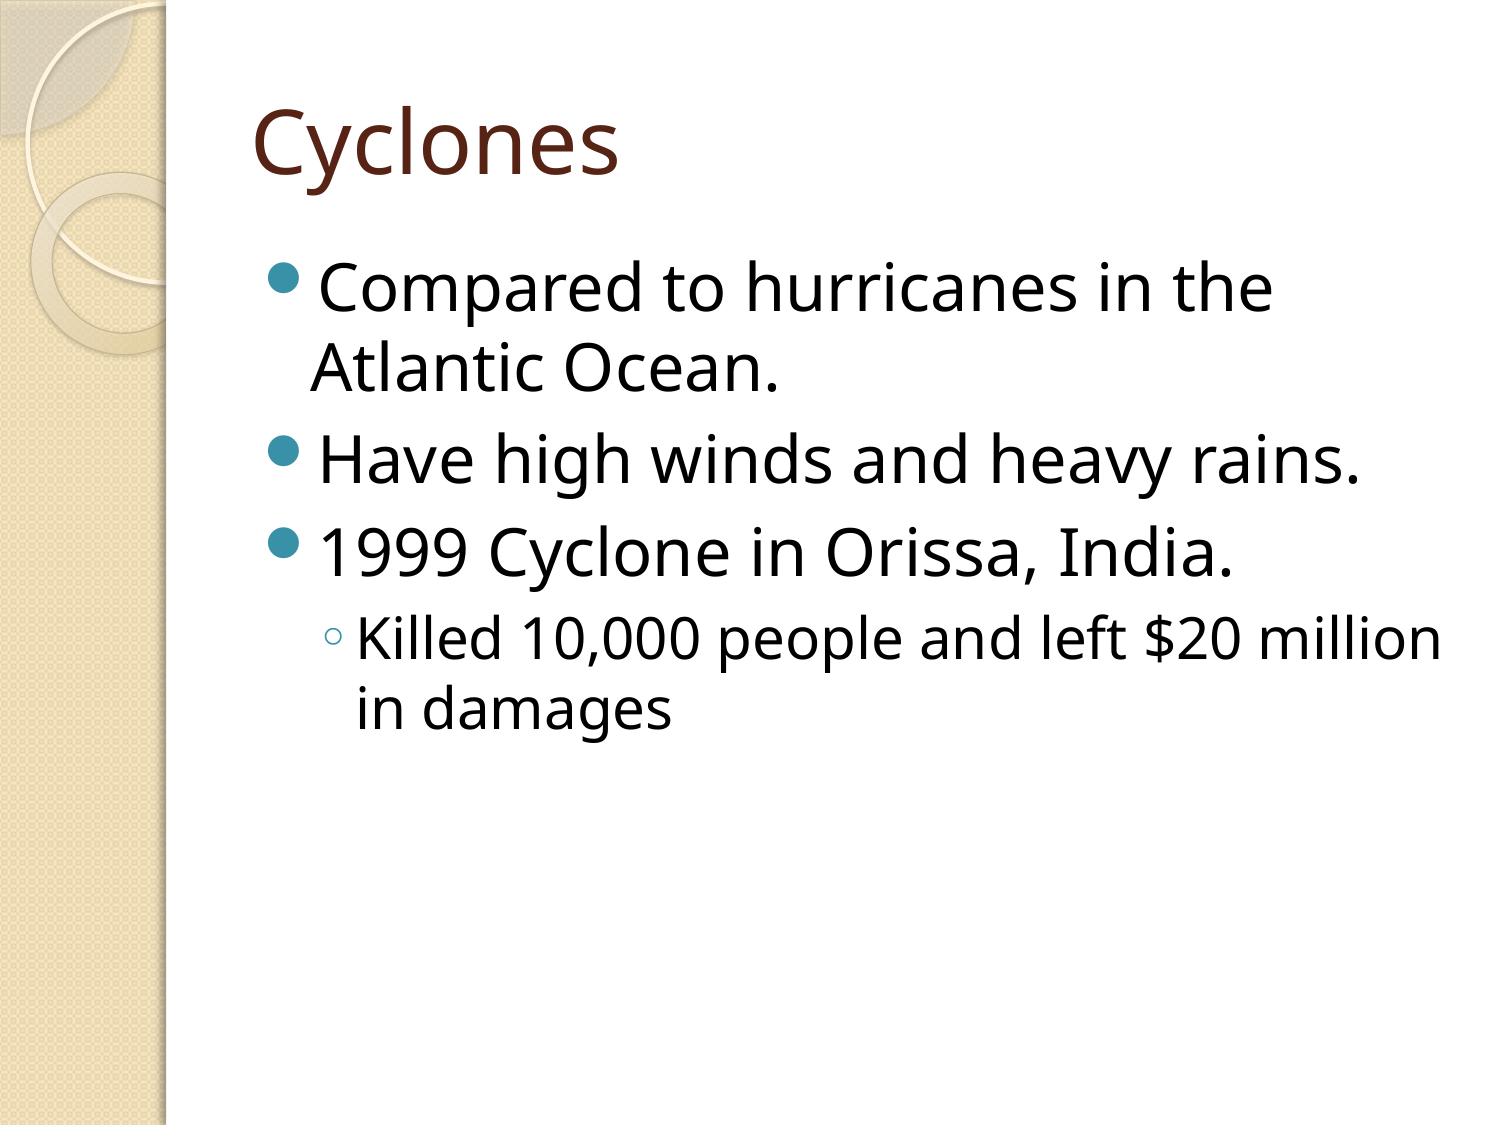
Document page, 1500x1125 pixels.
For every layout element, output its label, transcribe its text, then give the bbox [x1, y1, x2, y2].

list Compared to hurricanes in the Atlantic Ocean. Have high winds and heavy rains. 1999 Cyclone in Orissa, India. Killed 10,000 people and left $20 million in damages [235, 237, 1466, 1025]
title Cyclones [235, 45, 1466, 233]
